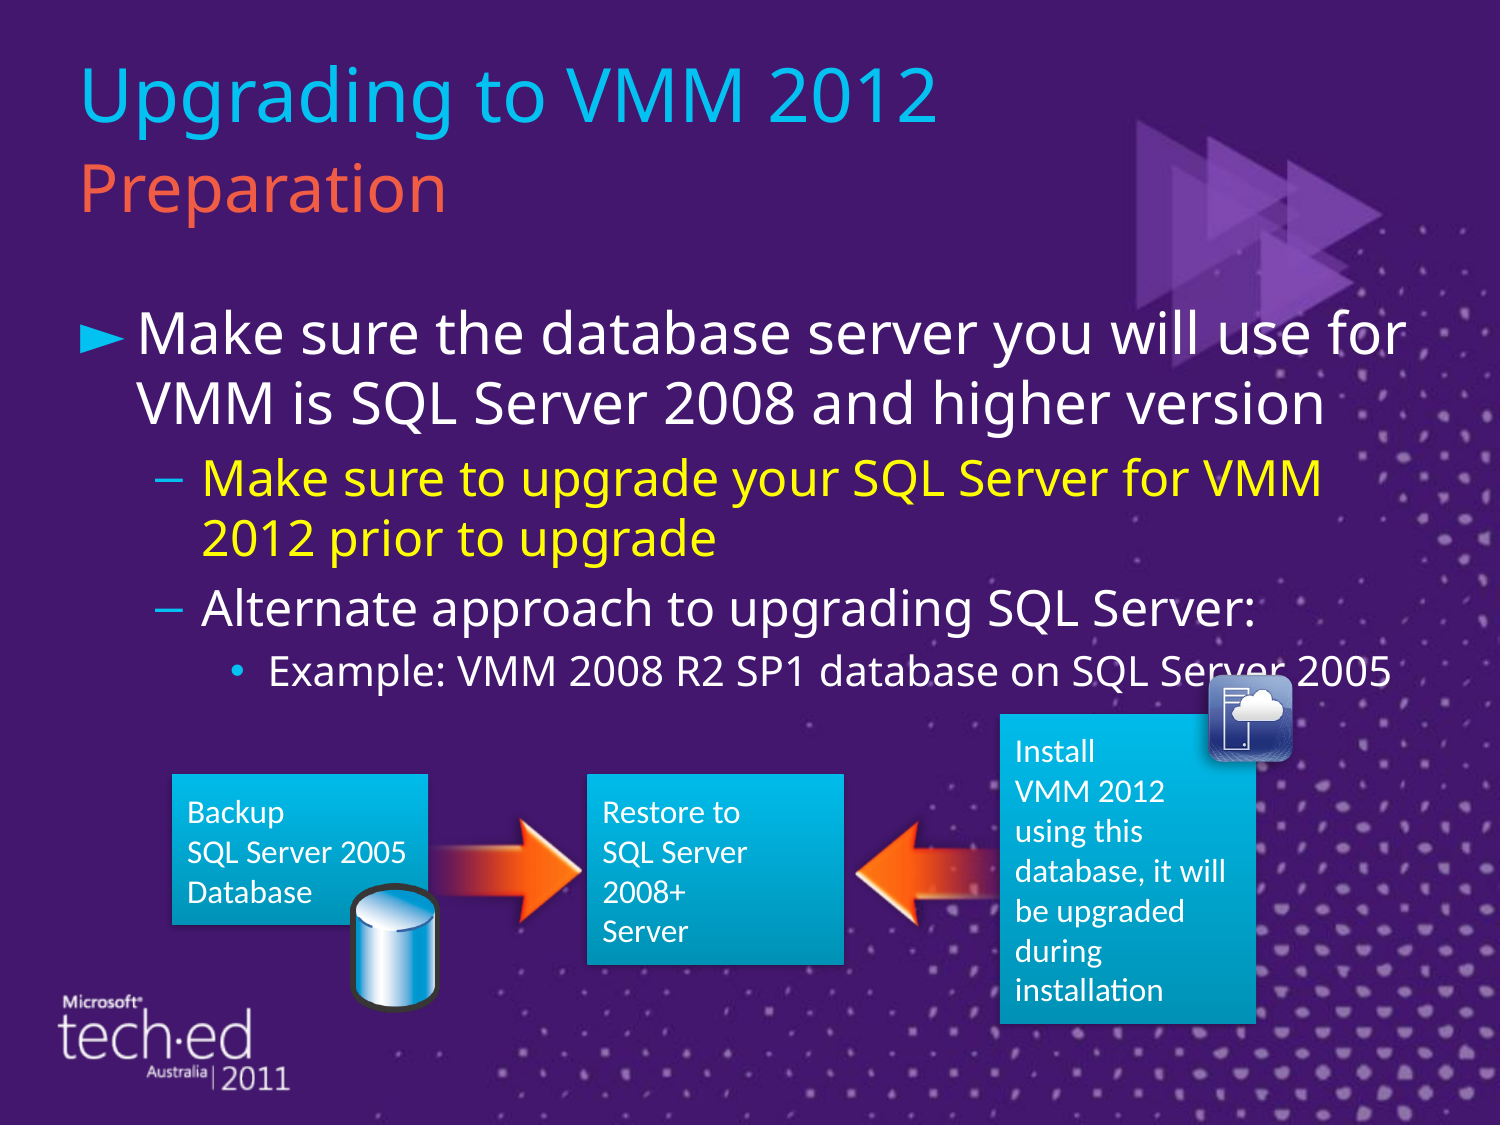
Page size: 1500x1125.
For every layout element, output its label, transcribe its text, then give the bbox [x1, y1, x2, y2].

picture [350, 788, 586, 1013]
picture [850, 788, 999, 956]
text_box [999, 674, 1293, 1028]
text_box Restore to SQL Server 2008+ Server [587, 774, 844, 965]
picture [0, 0, 1500, 1125]
title Upgrading to VMM 2012 Preparation [63, 37, 1436, 238]
text_box Backup SQL Server 2005 Database [172, 774, 429, 925]
list Make sure the database server you will use for VMM is SQL Server 2008 and higher version Make sure to upgrade your SQL Server for VMM 2012 prior to upgrade Alternate approach to upgrading SQL Server: Example: VMM 2008 R2 SP1 database on SQL Server 2005 [65, 289, 1440, 1125]
